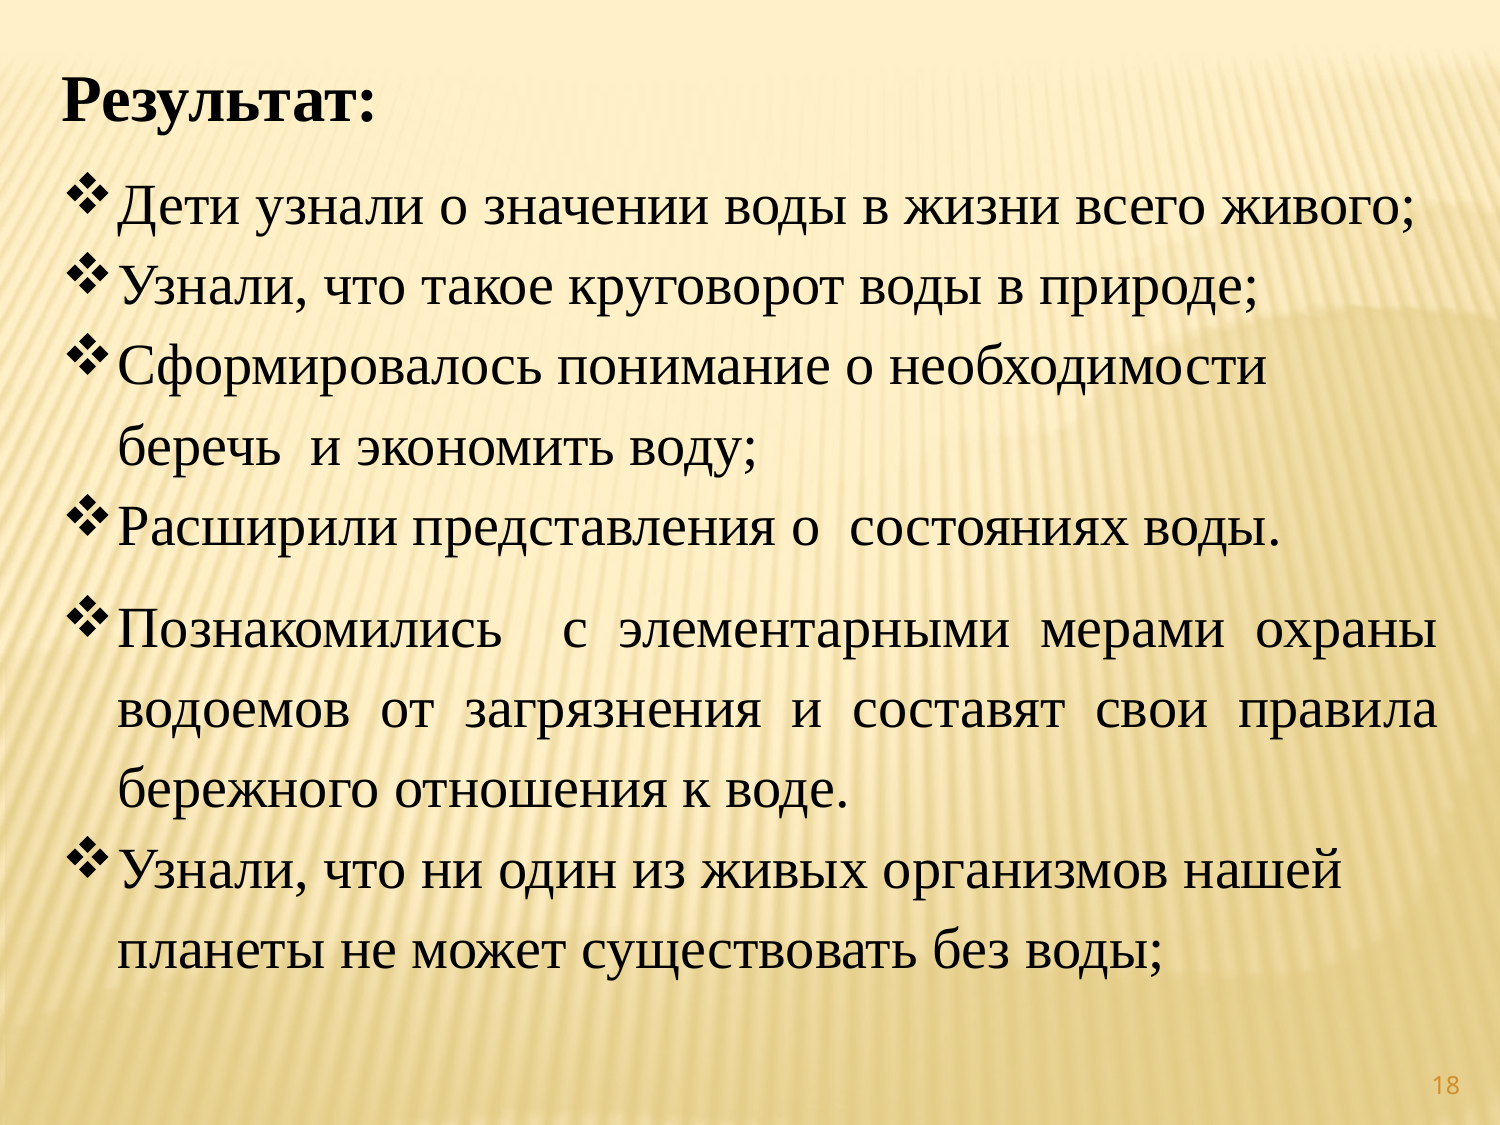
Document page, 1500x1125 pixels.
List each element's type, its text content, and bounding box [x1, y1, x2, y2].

slide_number 18 [1350, 1062, 1475, 1103]
text_box Результат: Дети узнали о значении воды в жизни всего живого; Узнали, что такое круговорот воды в природе; Сформировалось понимание о необходимости беречь и экономить воду; Расширили представления о состояниях воды. Познакомились с элементарными мерами охраны водоемов от загрязнения и составят свои правила бережного отношения к воде. Узнали, что ни один из живых организмов нашей планеты не может существовать без воды; [46, 35, 1454, 988]
